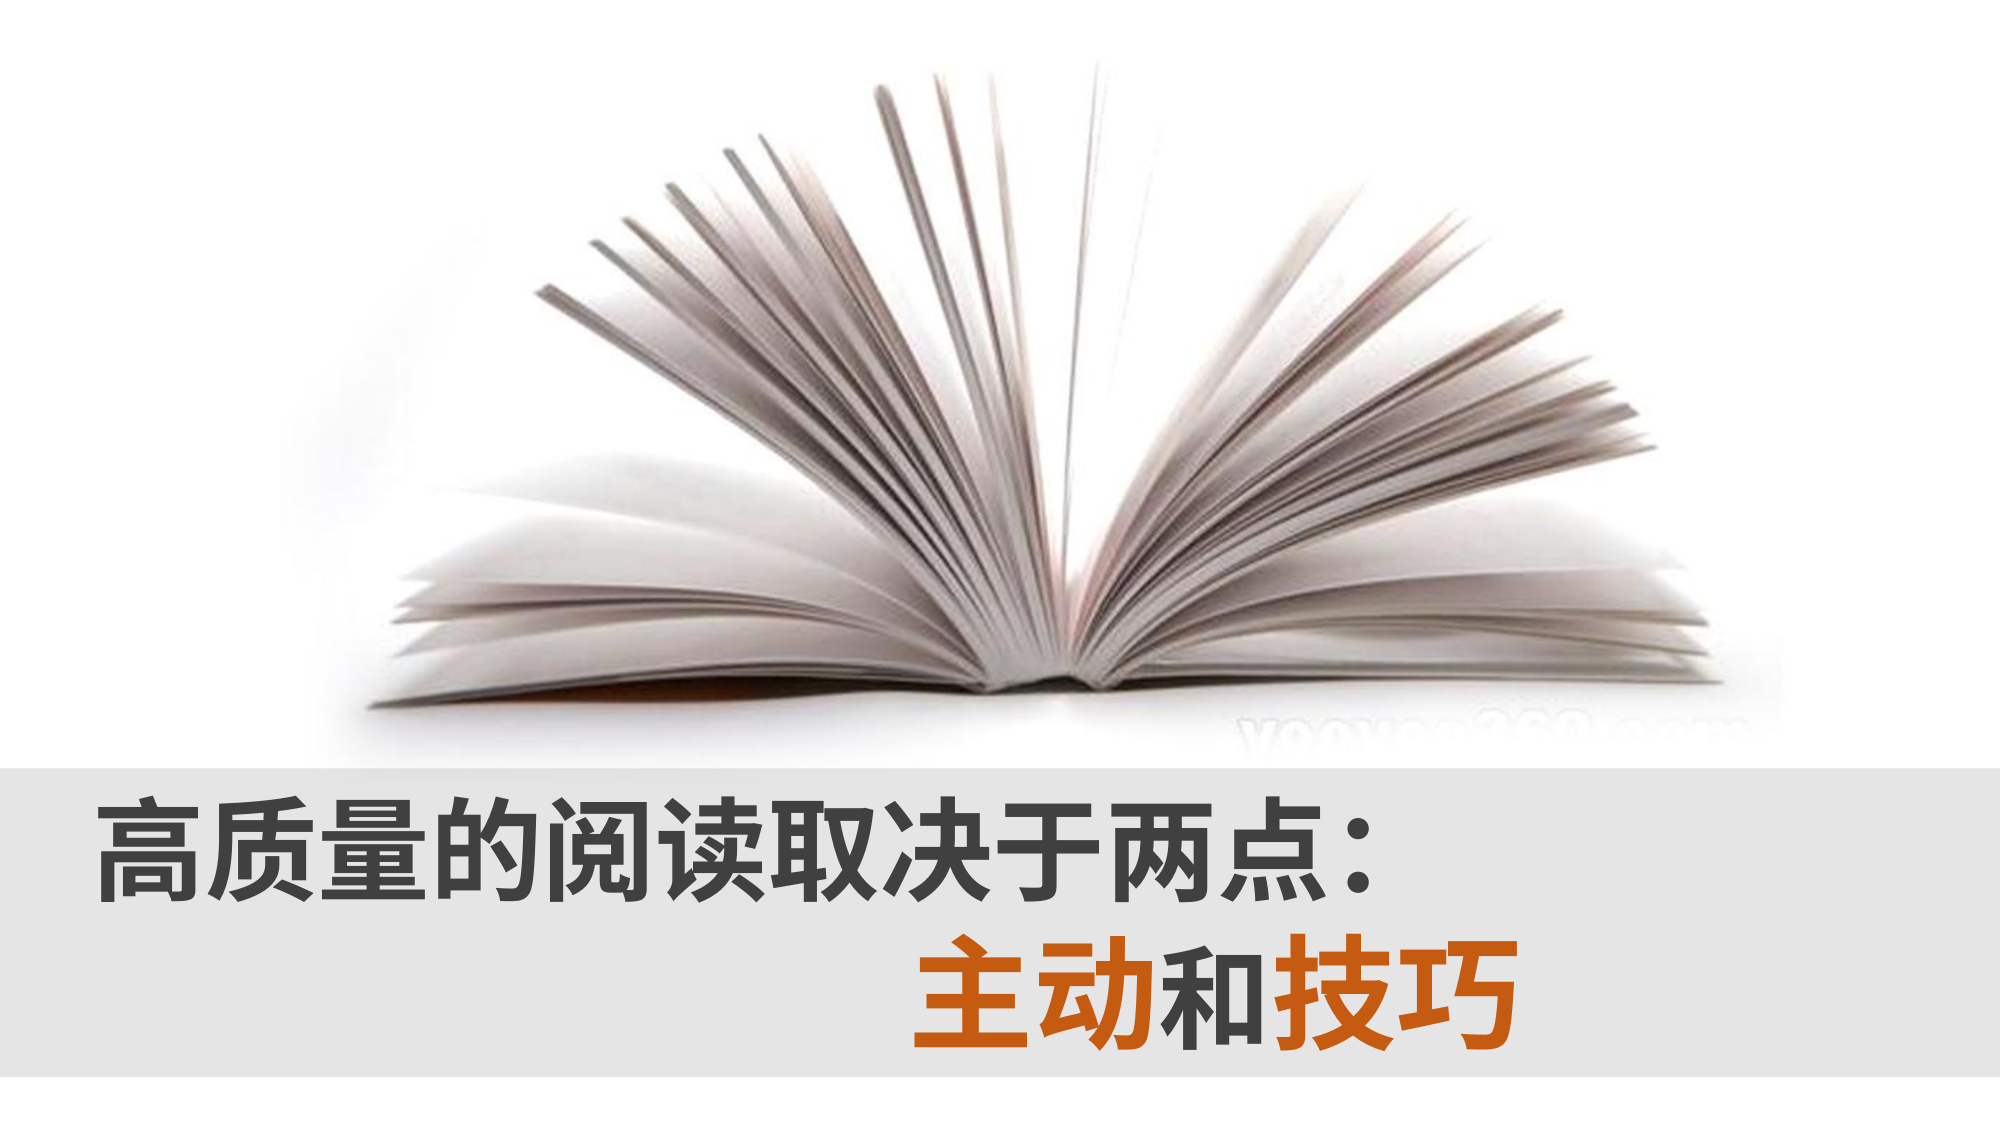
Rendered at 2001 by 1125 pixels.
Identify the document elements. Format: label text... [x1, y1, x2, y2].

text_box 高质量的阅读取决于两点： 主动和技巧 [0, 767, 2000, 1078]
picture [218, 0, 1835, 794]
